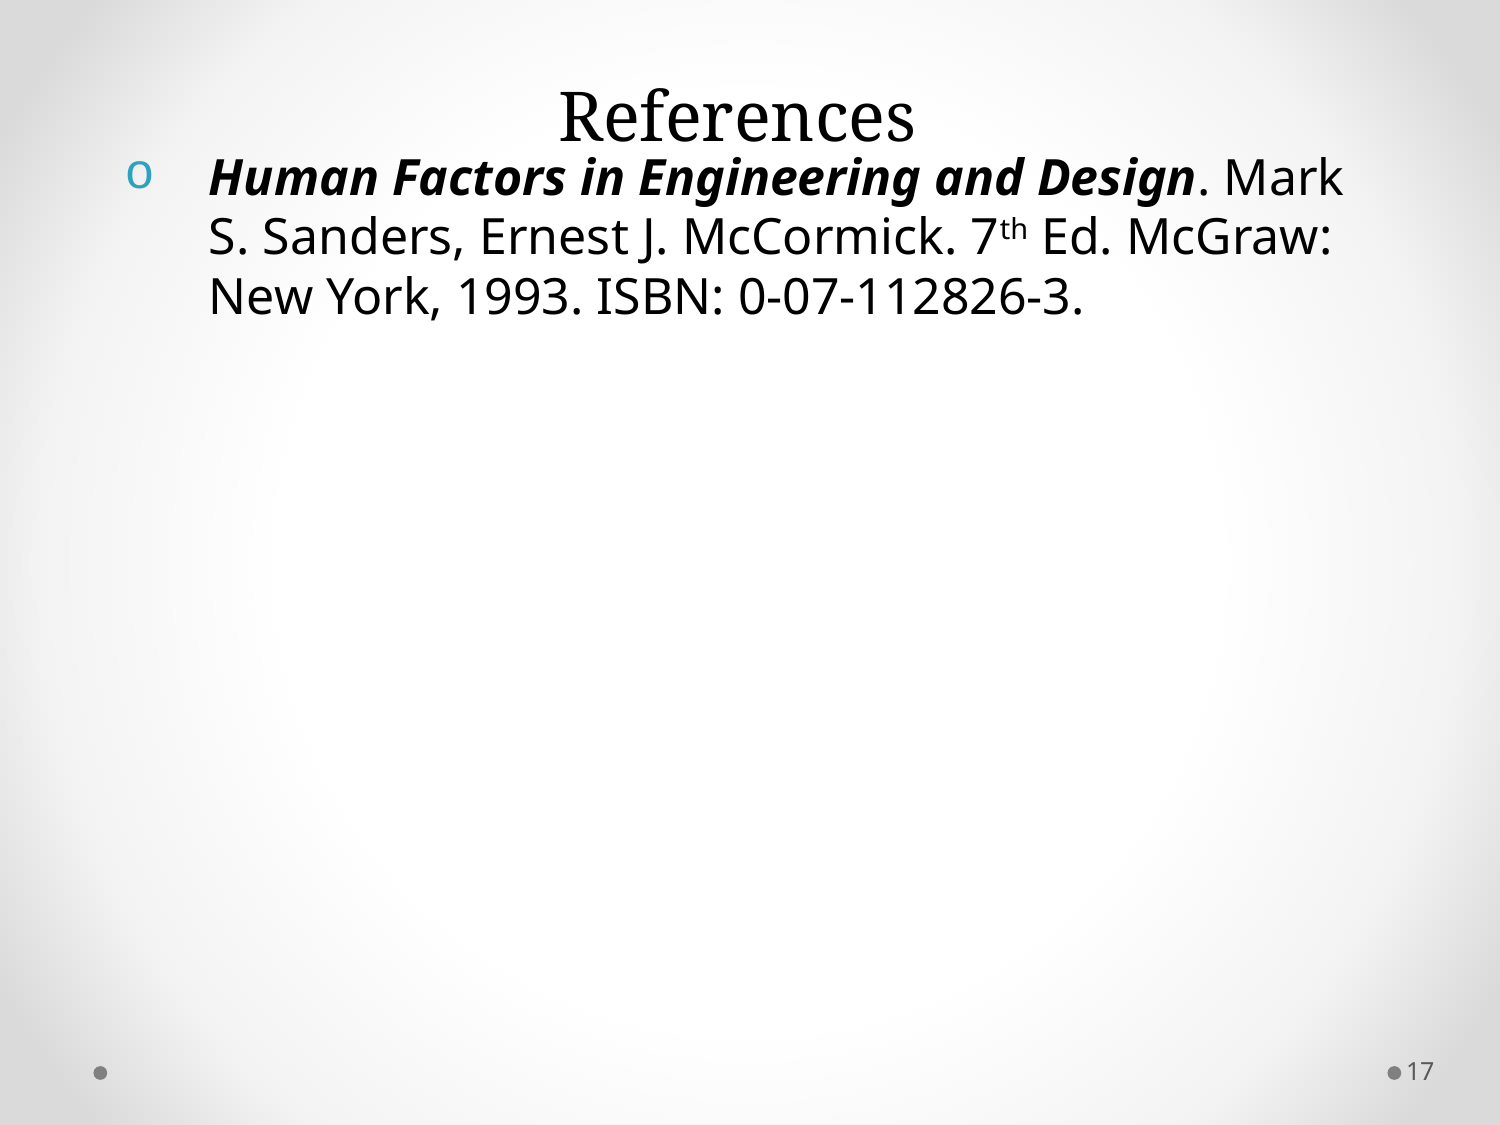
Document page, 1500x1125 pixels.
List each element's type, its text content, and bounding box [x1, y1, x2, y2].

picture [0, 0, 1500, 1125]
list Human Factors in Engineering and Design. Mark S. Sanders, Ernest J. McCormick. 7th Ed. McGraw: New York, 1993. ISBN: 0-07-112826-3. [50, 137, 1400, 1113]
slide_number 17 [1401, 1042, 1494, 1103]
title References [62, 62, 1413, 163]
